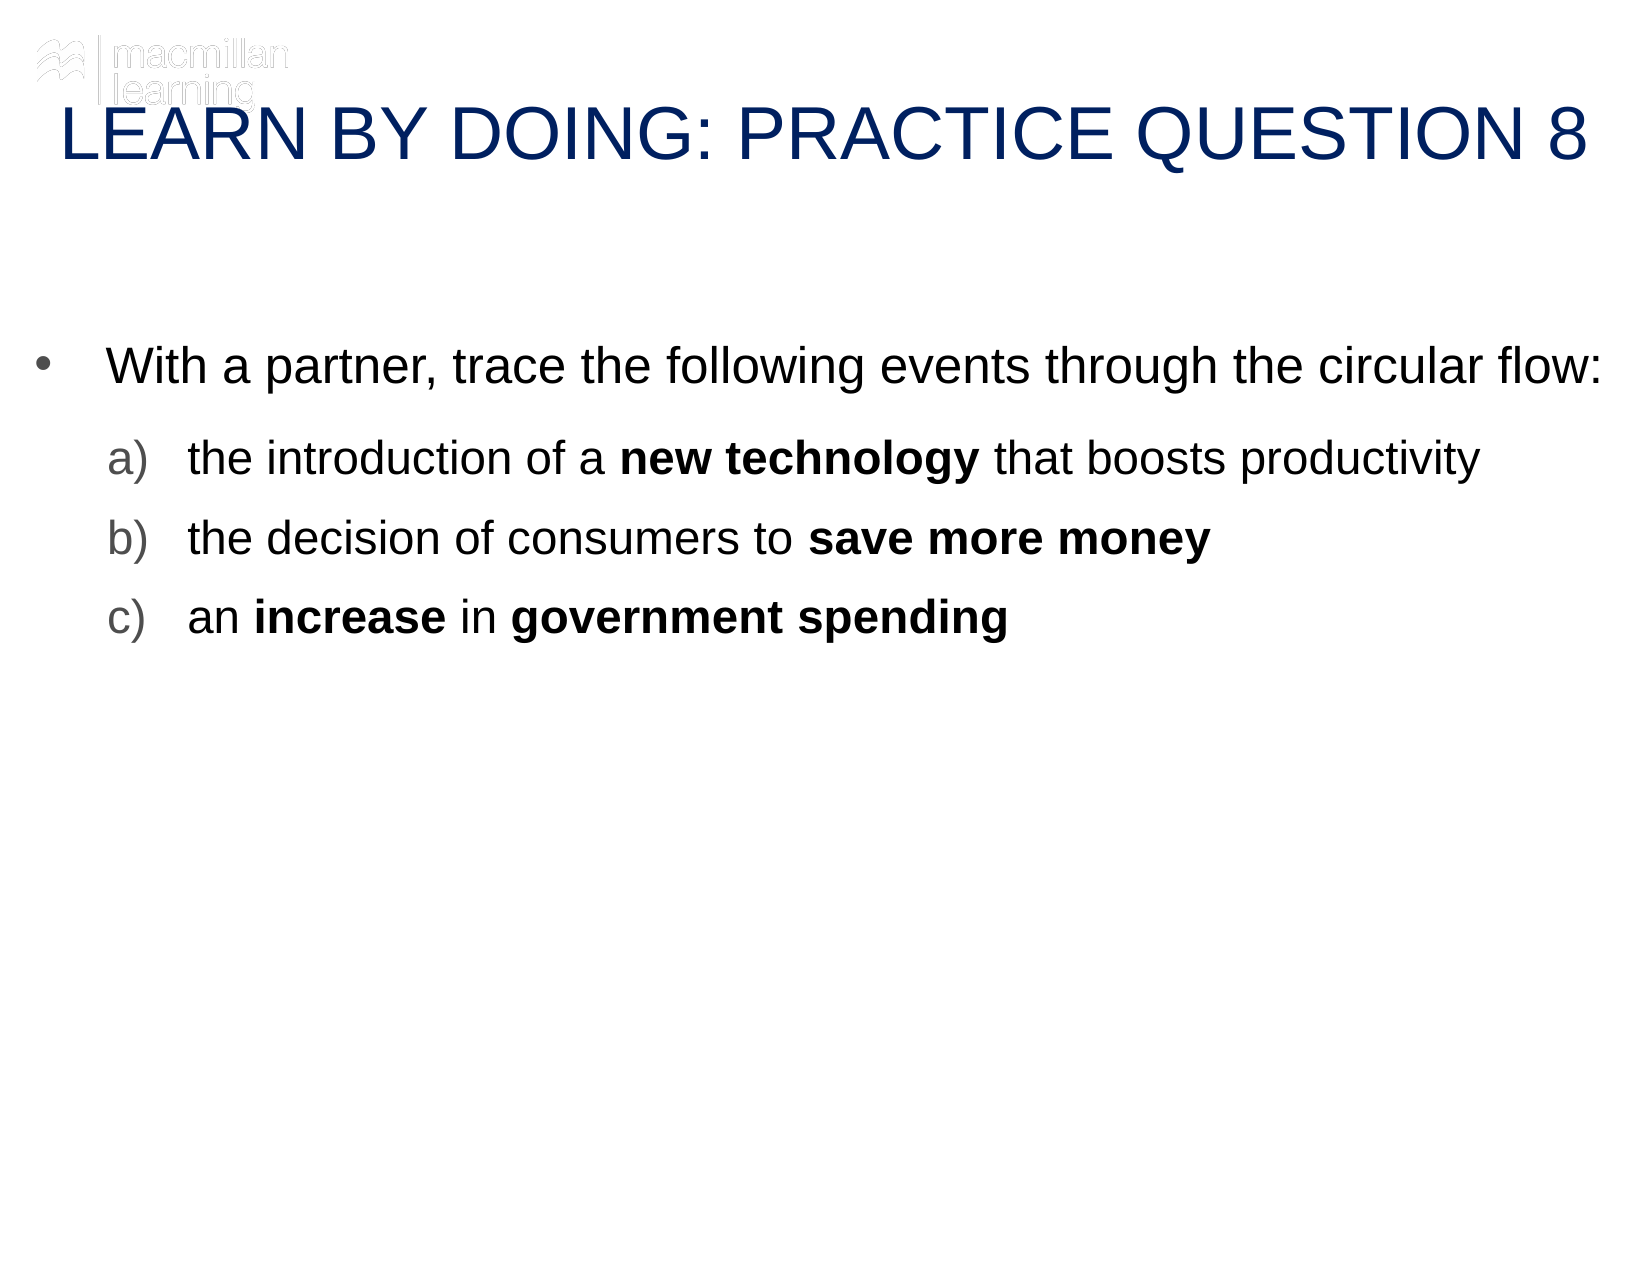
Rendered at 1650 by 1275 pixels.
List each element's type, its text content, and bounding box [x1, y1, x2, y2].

title LEARN BY DOING: PRACTICE QUESTION 8 [0, 62, 1650, 197]
picture [37, 35, 288, 62]
list With a partner, trace the following events through the circular flow: the introduction of a new technology that boosts productivity the decision of consumers to save more money an increase in government spending [19, 317, 1628, 701]
